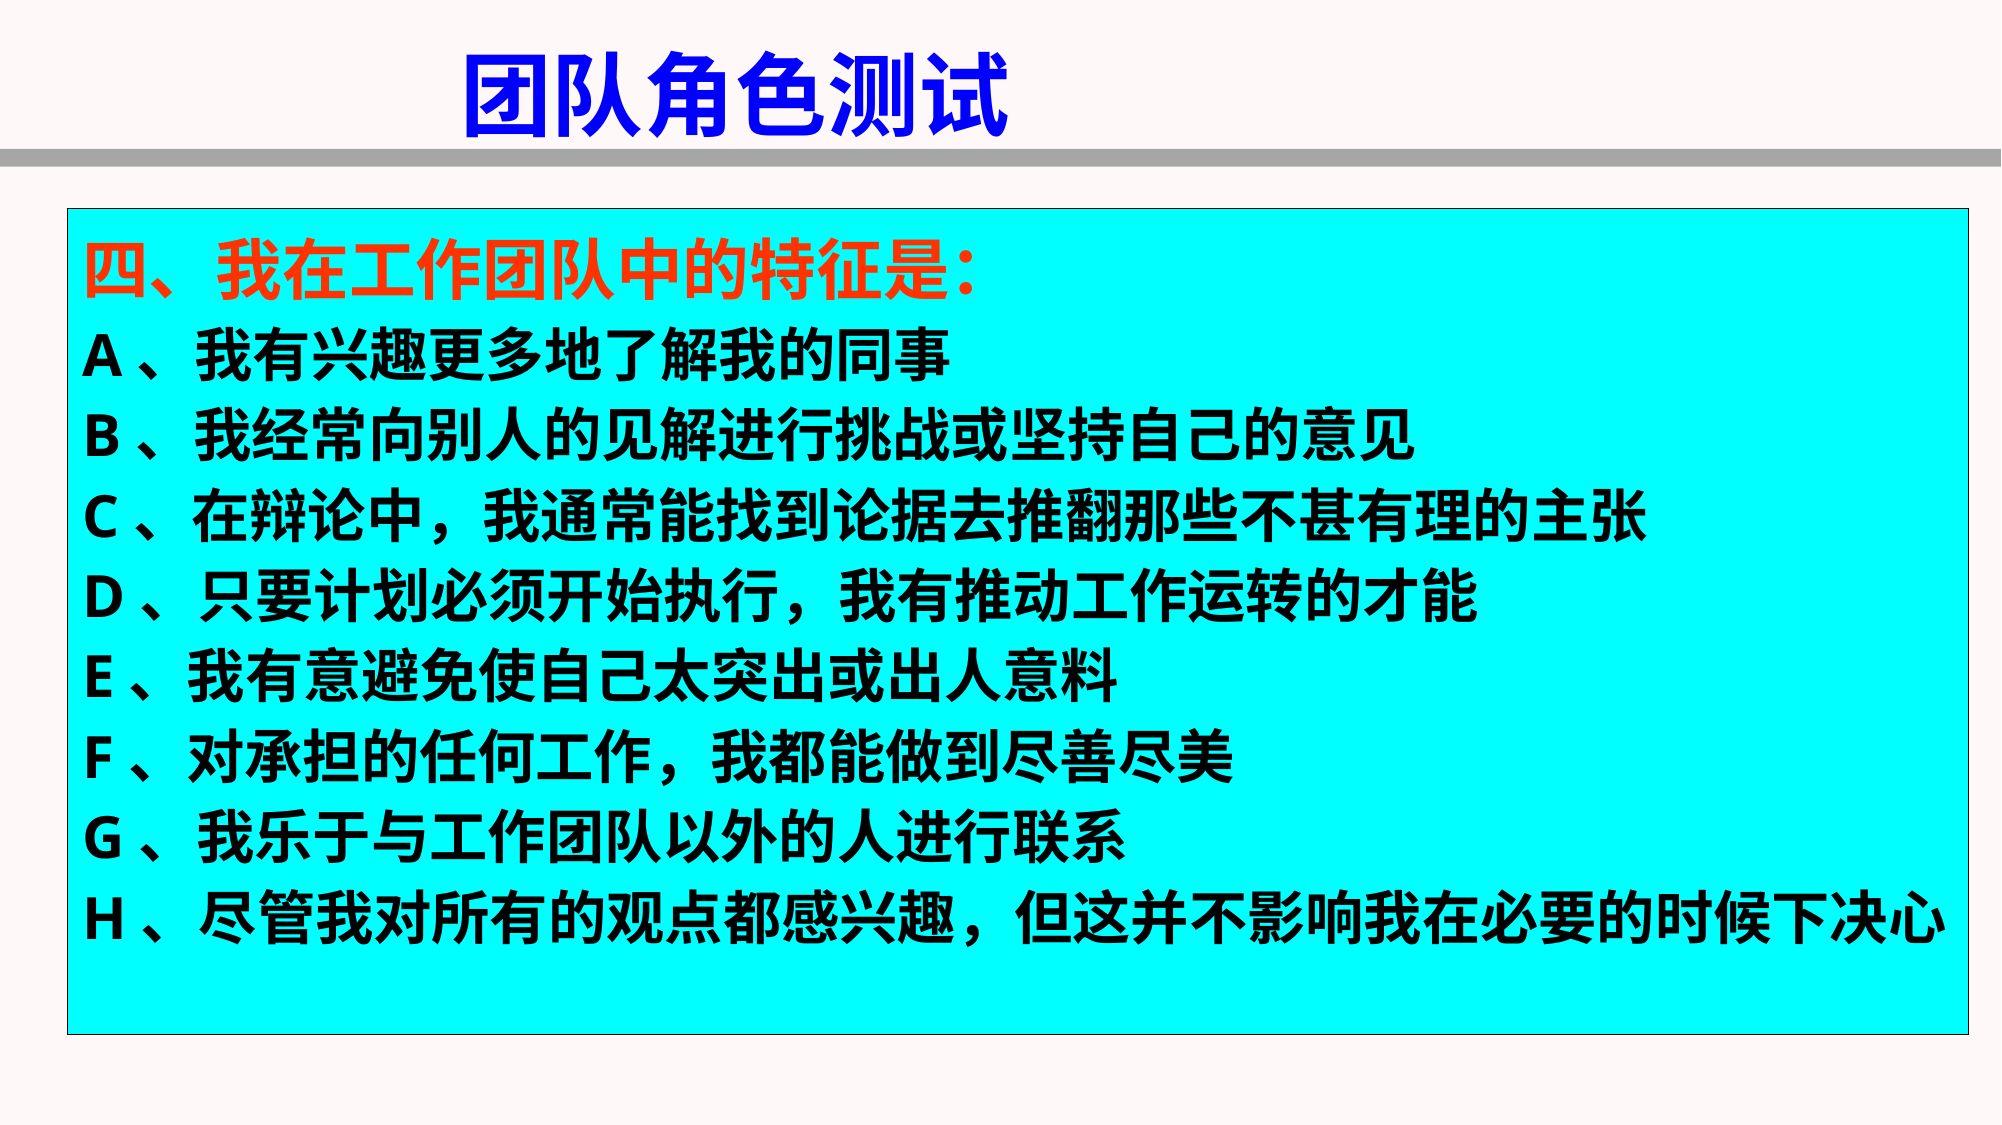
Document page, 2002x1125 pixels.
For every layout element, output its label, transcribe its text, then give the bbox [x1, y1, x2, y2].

list 四、我在工作团队中的特征是： A、我有兴趣更多地了解我的同事 B、我经常向别人的见解进行挑战或坚持自己的意见 C、在辩论中，我通常能找到论据去推翻那些不甚有理的主张 D、只要计划必须开始执行，我有推动工作运转的才能 E、我有意避免使自己太突出或出人意料 F、对承担的任何工作，我都能做到尽善尽美 G、我乐于与工作团队以外的人进行联系 H、尽管我对所有的观点都感兴趣，但这并不影响我在必要的时候下决心 [67, 208, 1969, 1035]
title 团队角色测试 [445, 31, 1026, 234]
